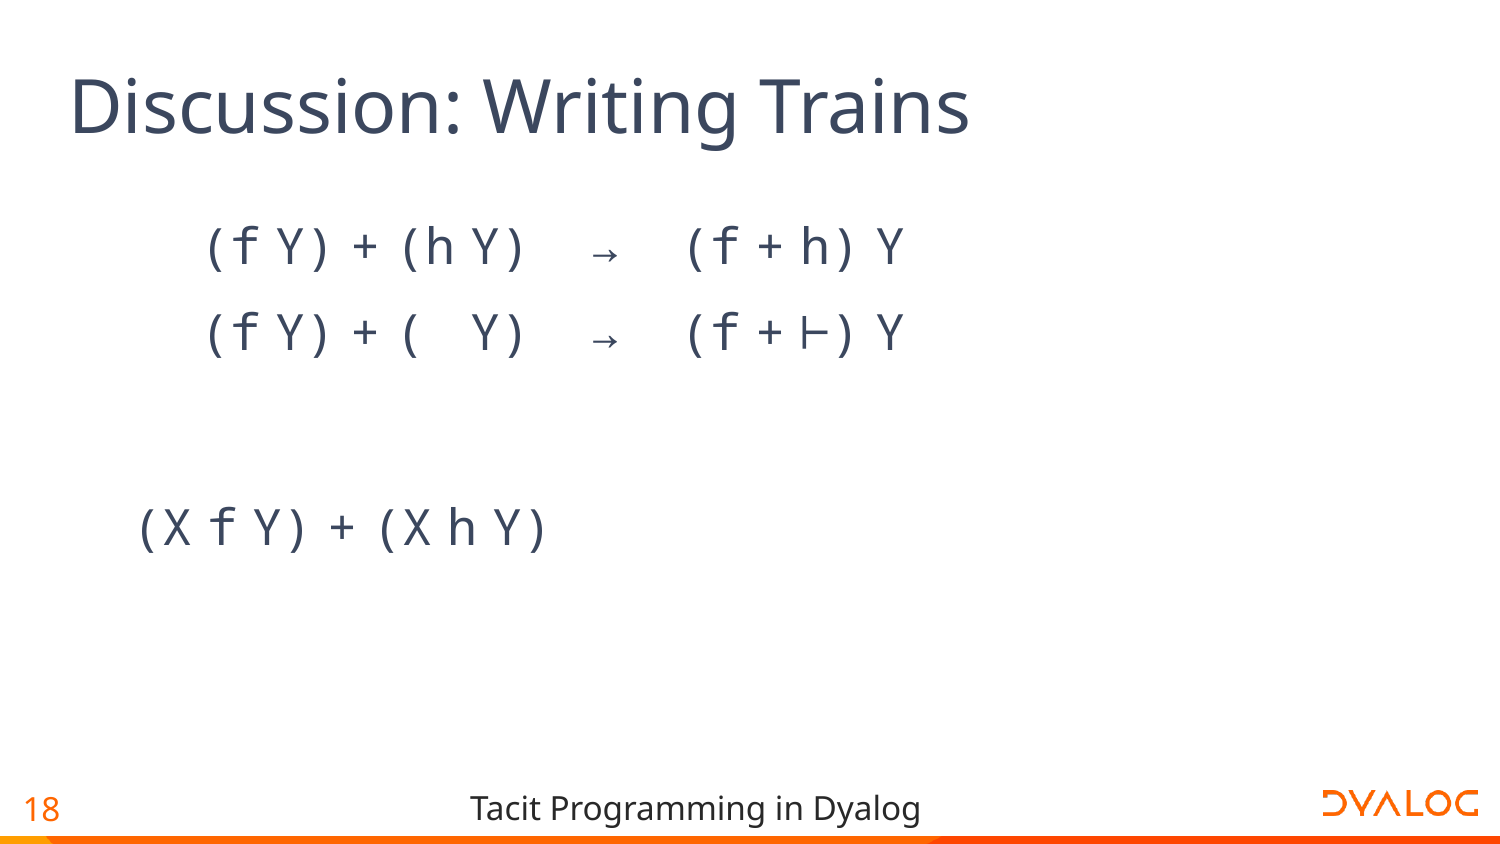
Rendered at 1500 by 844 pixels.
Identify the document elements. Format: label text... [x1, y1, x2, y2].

picture [0, 836, 1500, 844]
title Discussion: Writing Trains [53, 43, 1121, 157]
list (f Y) + (h Y) → (f + h) Y (f Y) + ( Y) → (f + ⊢) Y (X f Y) + (X h Y) → X (f + h) Y [53, 207, 1053, 740]
picture [1323, 790, 1478, 816]
